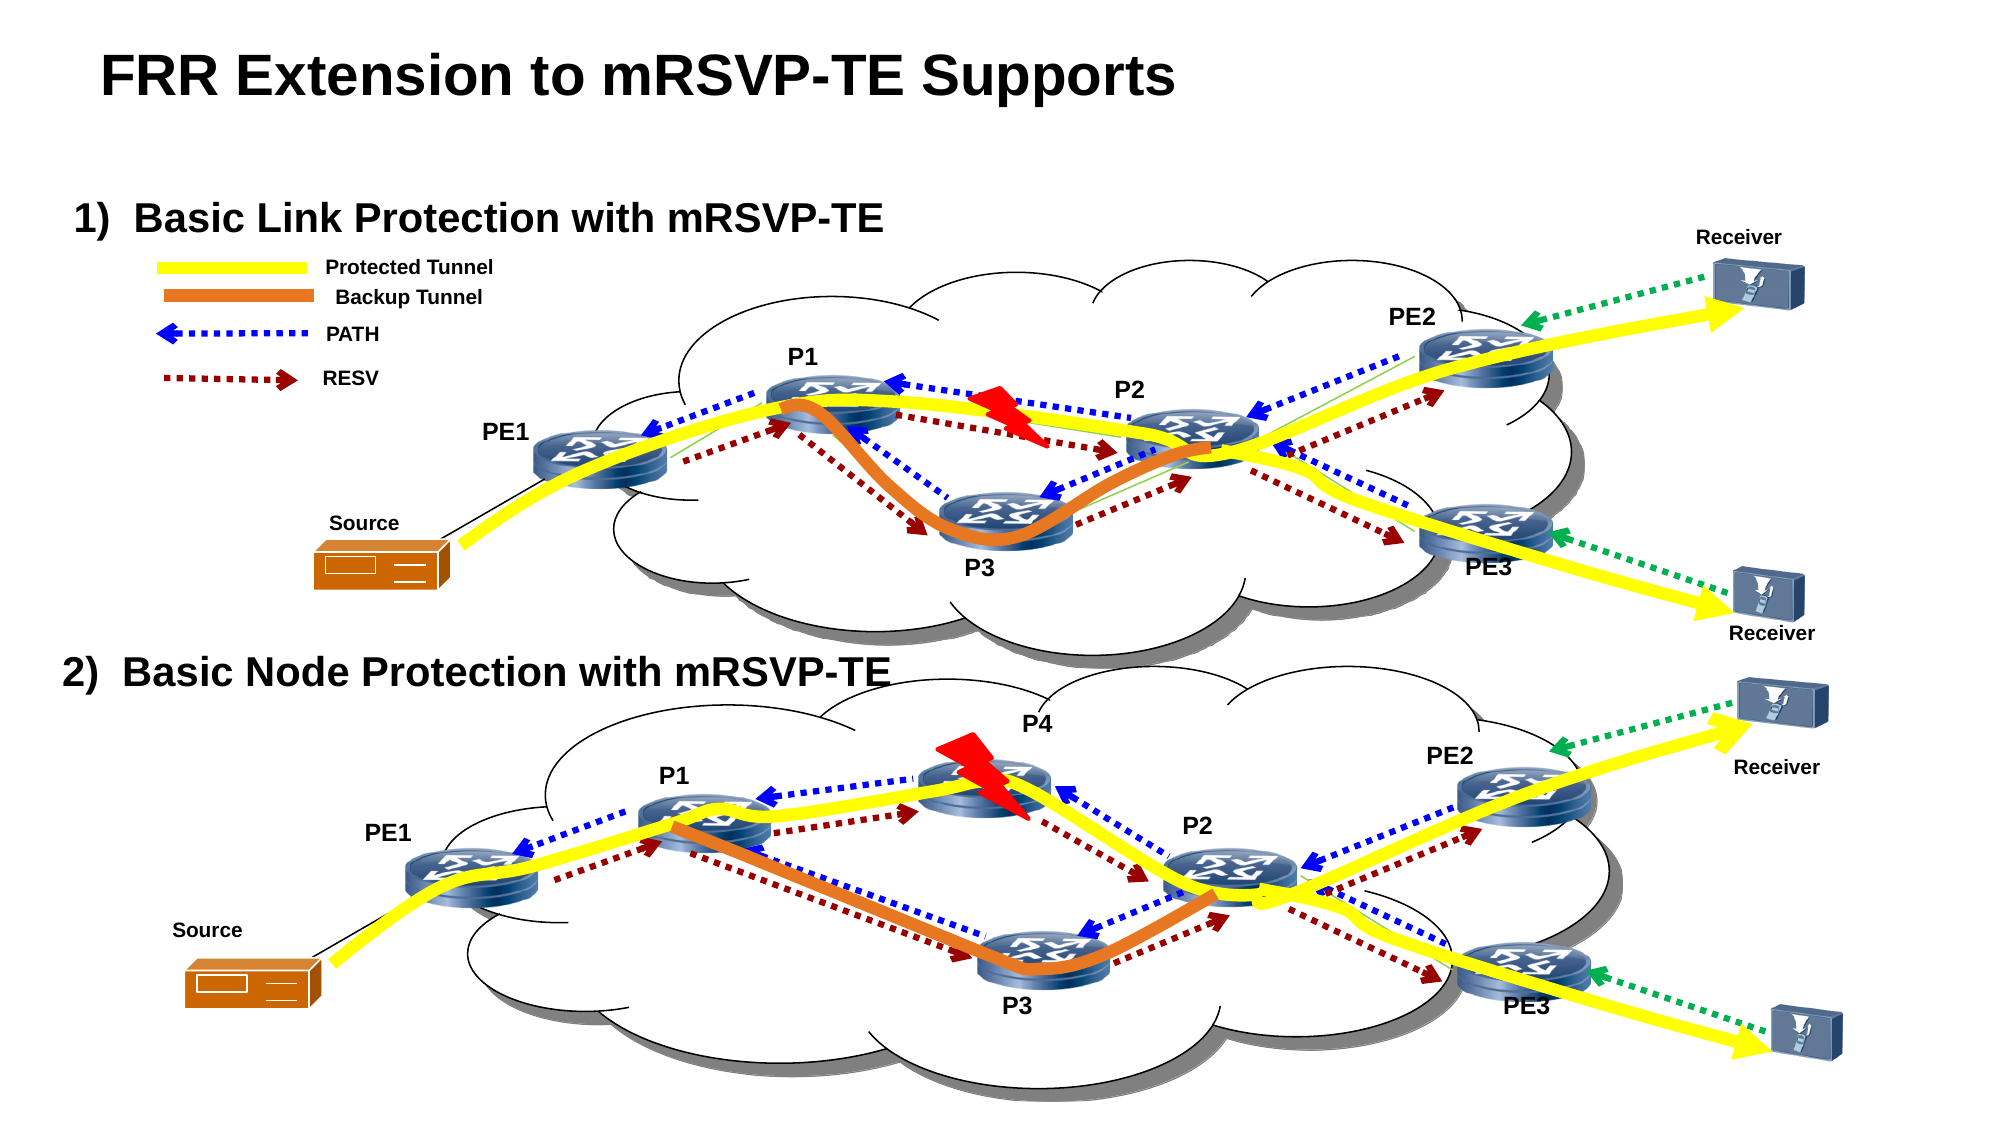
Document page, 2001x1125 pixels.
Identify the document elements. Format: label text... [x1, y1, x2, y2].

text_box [46, 169, 1940, 1089]
text_box FRR Extension to mRSVP-TE Supports [85, 25, 1940, 120]
